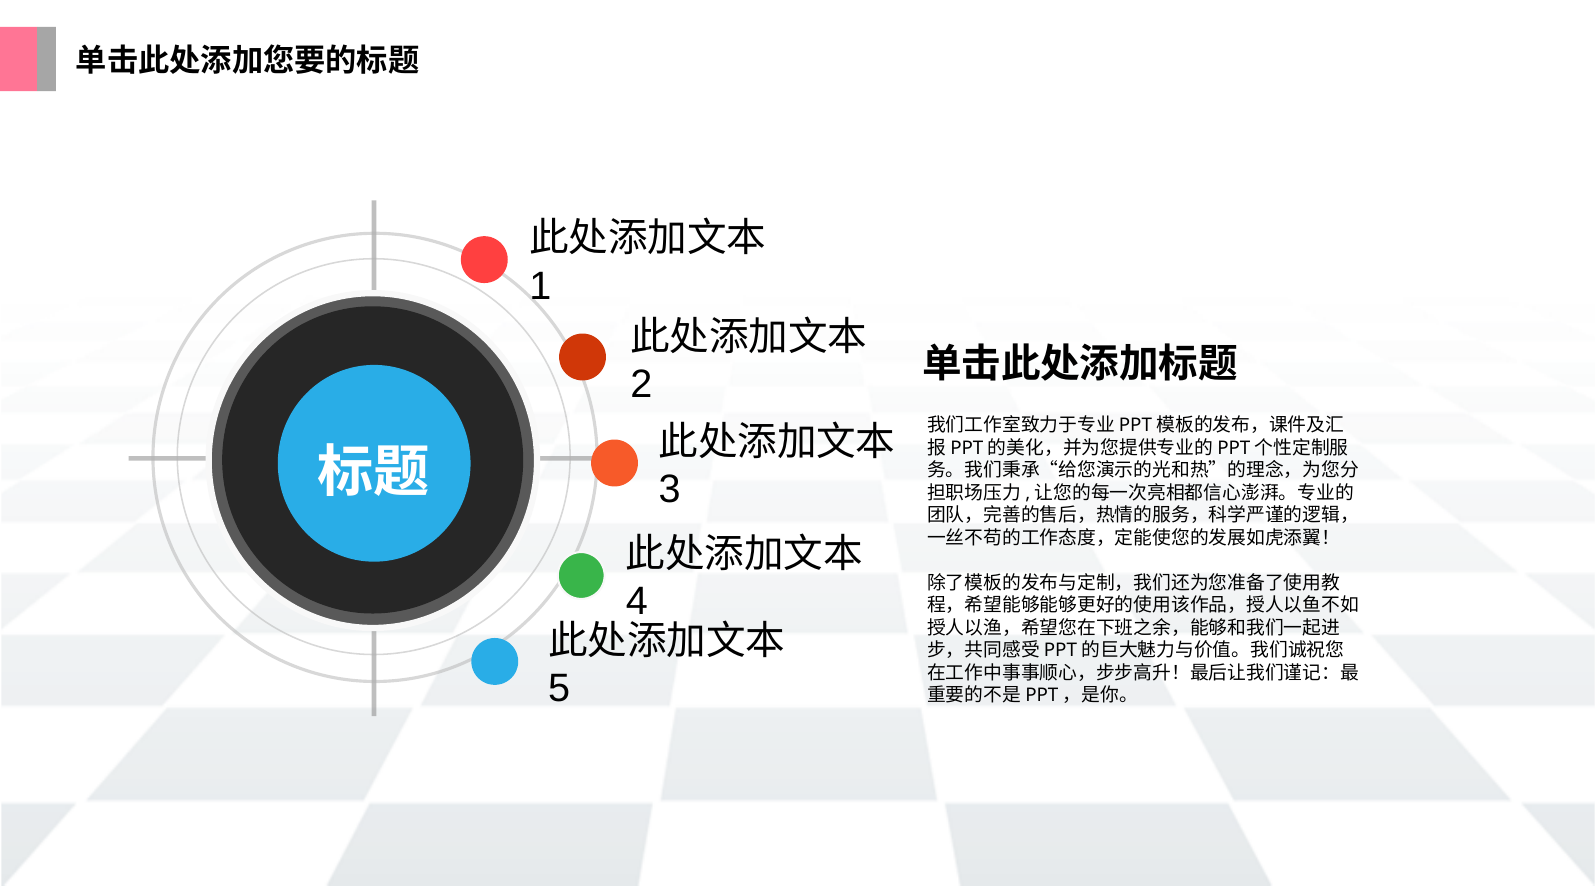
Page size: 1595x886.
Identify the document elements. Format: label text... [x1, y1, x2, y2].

text_box [625, 442, 638, 484]
text_box 此处添加文本2 [625, 304, 907, 411]
text_box 此处添加文本3 [647, 410, 915, 517]
picture [0, 0, 1595, 886]
text_box 我们工作室致力于专业PPT模板的发布，课件及汇报PPT的美化，并为您提供专业的PPT个性定制服务。我们秉承“给您演示的光和热”的理念，为您分担职场压力,让您的每一次亮相都信心澎湃。专业的团队，完善的售后，热情的服务，科学严谨的逻辑，一丝不苟的工作态度，定能使您的发展如虎添翼！ 除了模板的发布与定制，我们还为您准备了使用教程，希望能够能够更好的使用该作品，授人以鱼不如授人以渔，希望您在下班之余，能够和我们一起进步，共同感受PPT的巨大魅力与价值。我们诚祝您在工作中事事顺心，步步高升！最后让我们谨记：最重要的不是PPT，是你。 [915, 407, 1373, 739]
text_box 此处添加文本4 [625, 521, 902, 628]
text_box 单击此处添加标题 [910, 332, 1312, 392]
text_box 此处添加文本5 [624, 609, 825, 716]
text_box 此处添加文本1 [624, 206, 806, 313]
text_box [128, 199, 620, 717]
